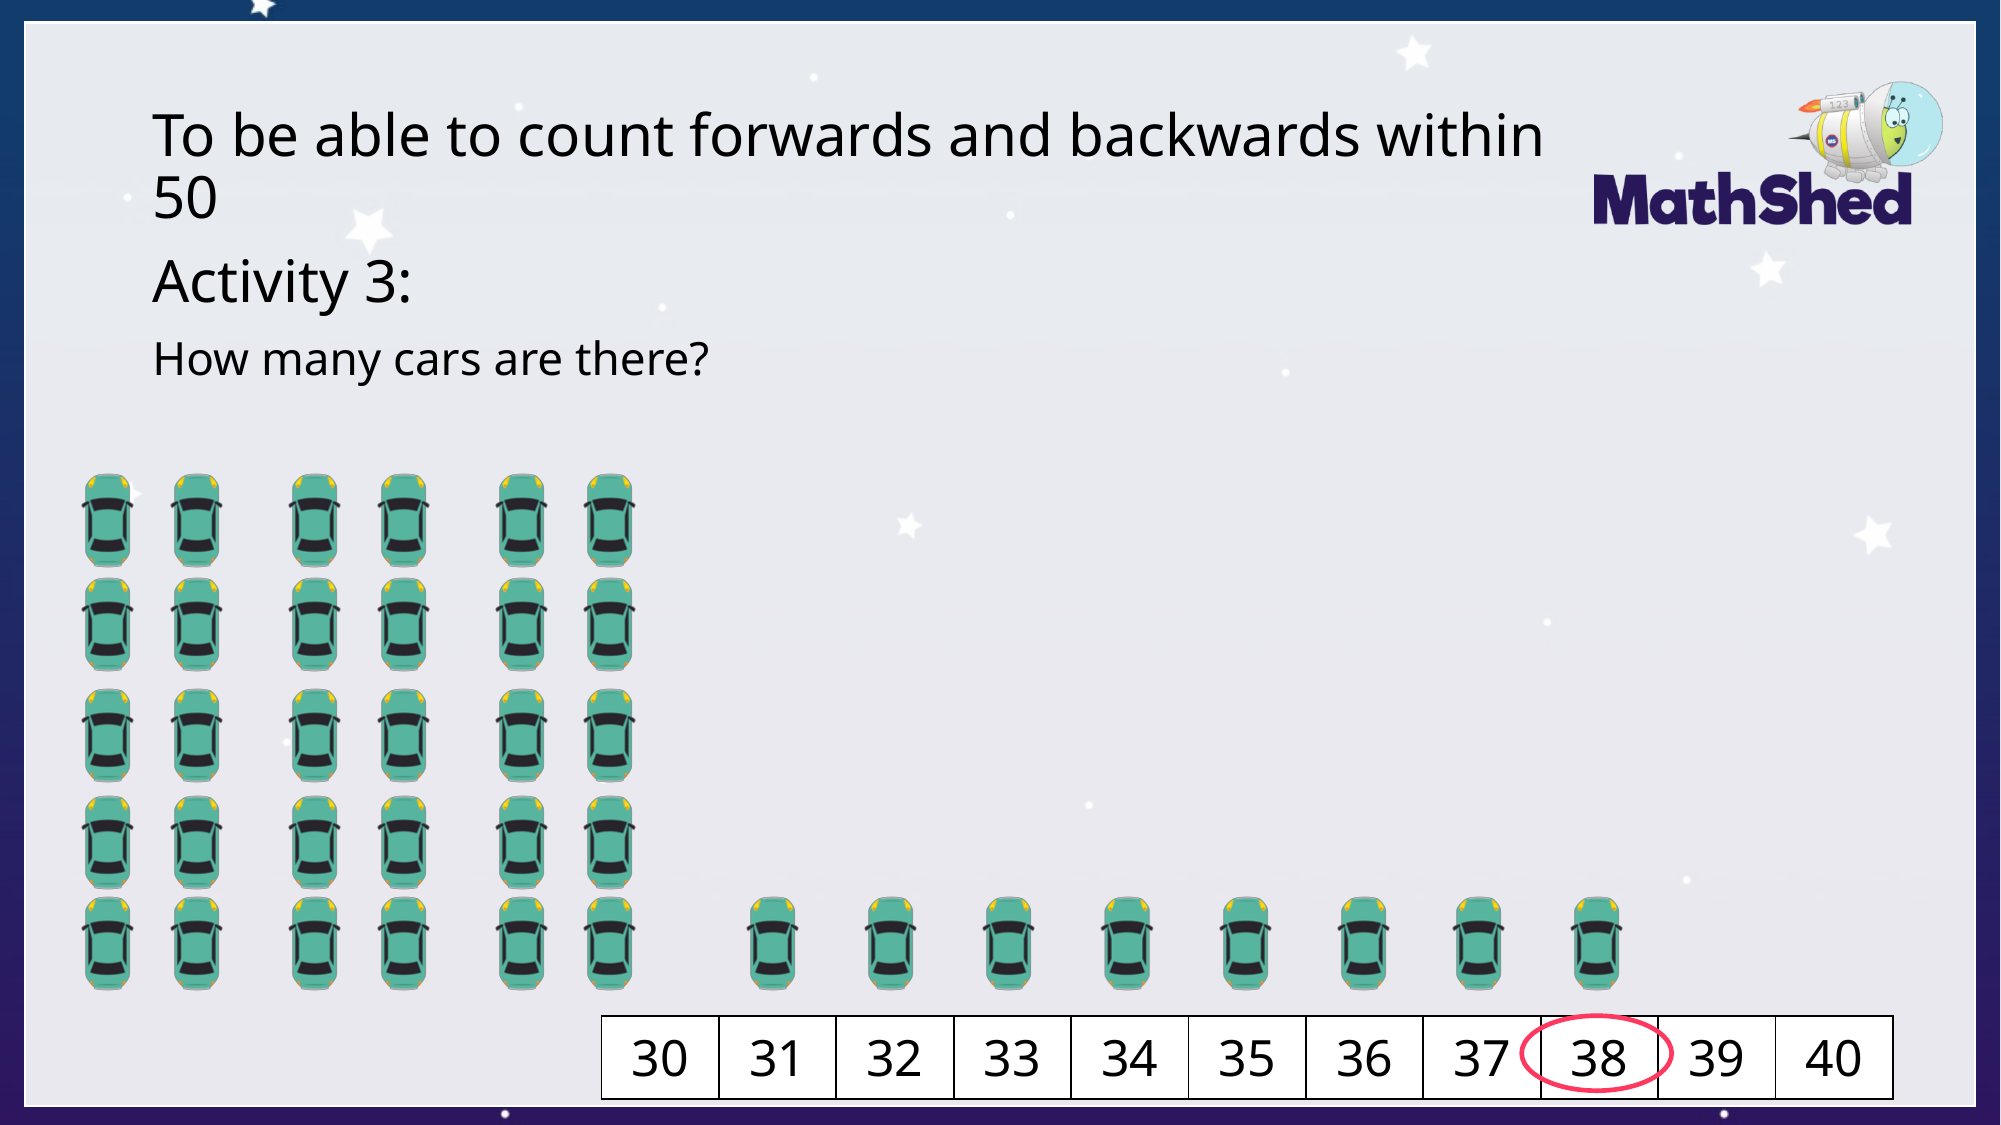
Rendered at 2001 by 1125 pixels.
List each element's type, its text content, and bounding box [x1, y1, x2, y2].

table_header 38 [1542, 1017, 1565, 1025]
table_header 31 [720, 1017, 835, 1098]
picture [0, 0, 2001, 1125]
list Activity 3: How many cars are there? [137, 244, 1863, 959]
table_header 36 [1307, 1017, 1422, 1098]
text_box [1520, 1014, 1673, 1092]
table_header 38 [1542, 1078, 1657, 1098]
table_header 39 [1659, 1017, 1775, 1098]
table_header 34 [1072, 1017, 1188, 1098]
table_header 38 [1628, 1017, 1657, 1029]
table_header 33 [955, 1017, 1070, 1098]
table_header 32 [837, 1017, 953, 1098]
table_header 37 [1424, 1017, 1540, 1098]
table_header 30 [602, 1017, 718, 1098]
table_header 40 [1776, 1017, 1892, 1098]
title To be able to count forwards and backwards within 50 [137, 59, 1578, 244]
table_header 35 [1189, 1017, 1305, 1098]
